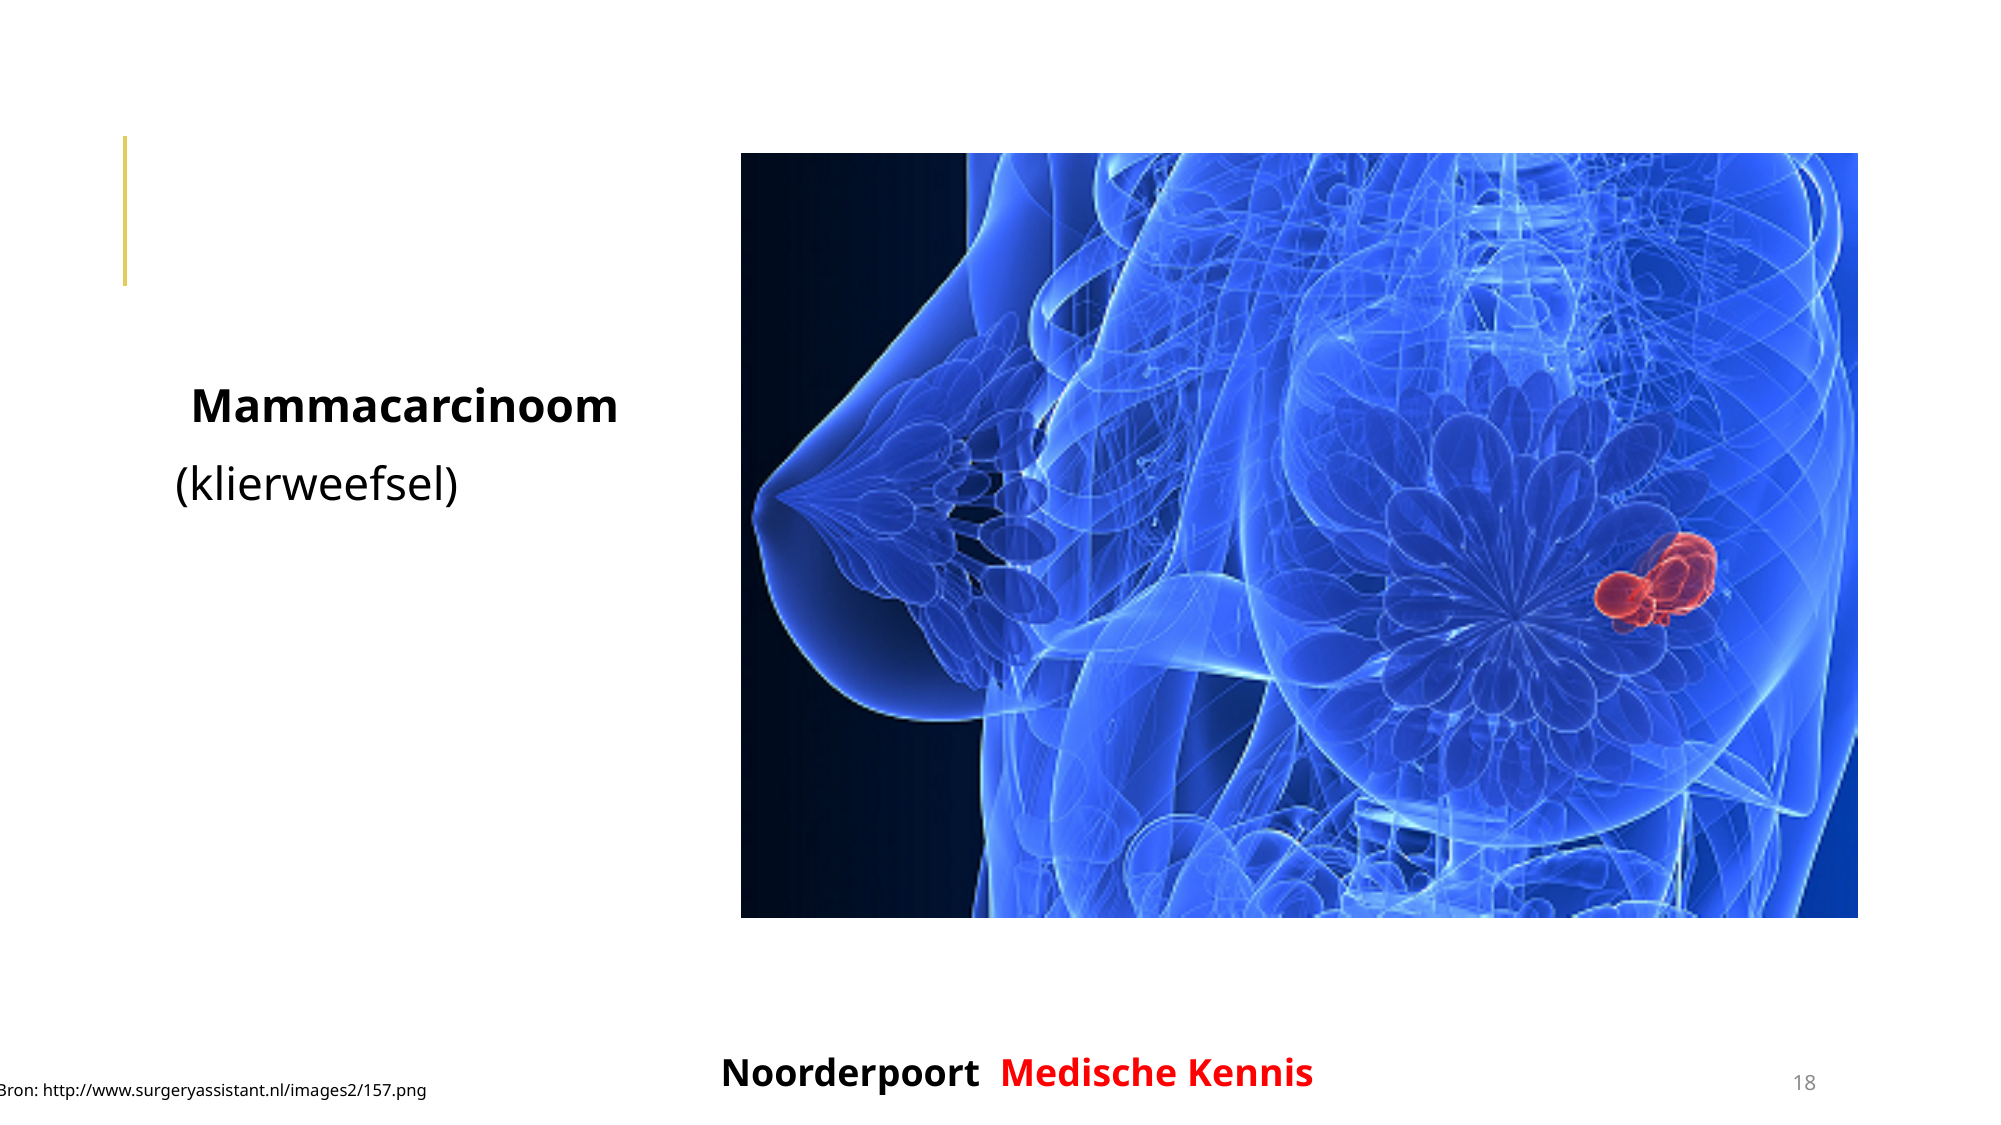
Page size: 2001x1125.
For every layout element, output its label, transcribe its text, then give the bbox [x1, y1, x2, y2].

picture [741, 153, 1858, 919]
slide_number 18 [1777, 1061, 1938, 1107]
text_box Noorderpoort Medische Kennis [705, 1041, 1369, 1102]
list Mammacarcinoom (klierweefsel) [168, 375, 1763, 1035]
text_box Bron: http://www.surgeryassistant.nl/images2/157.png [0, 1072, 443, 1107]
